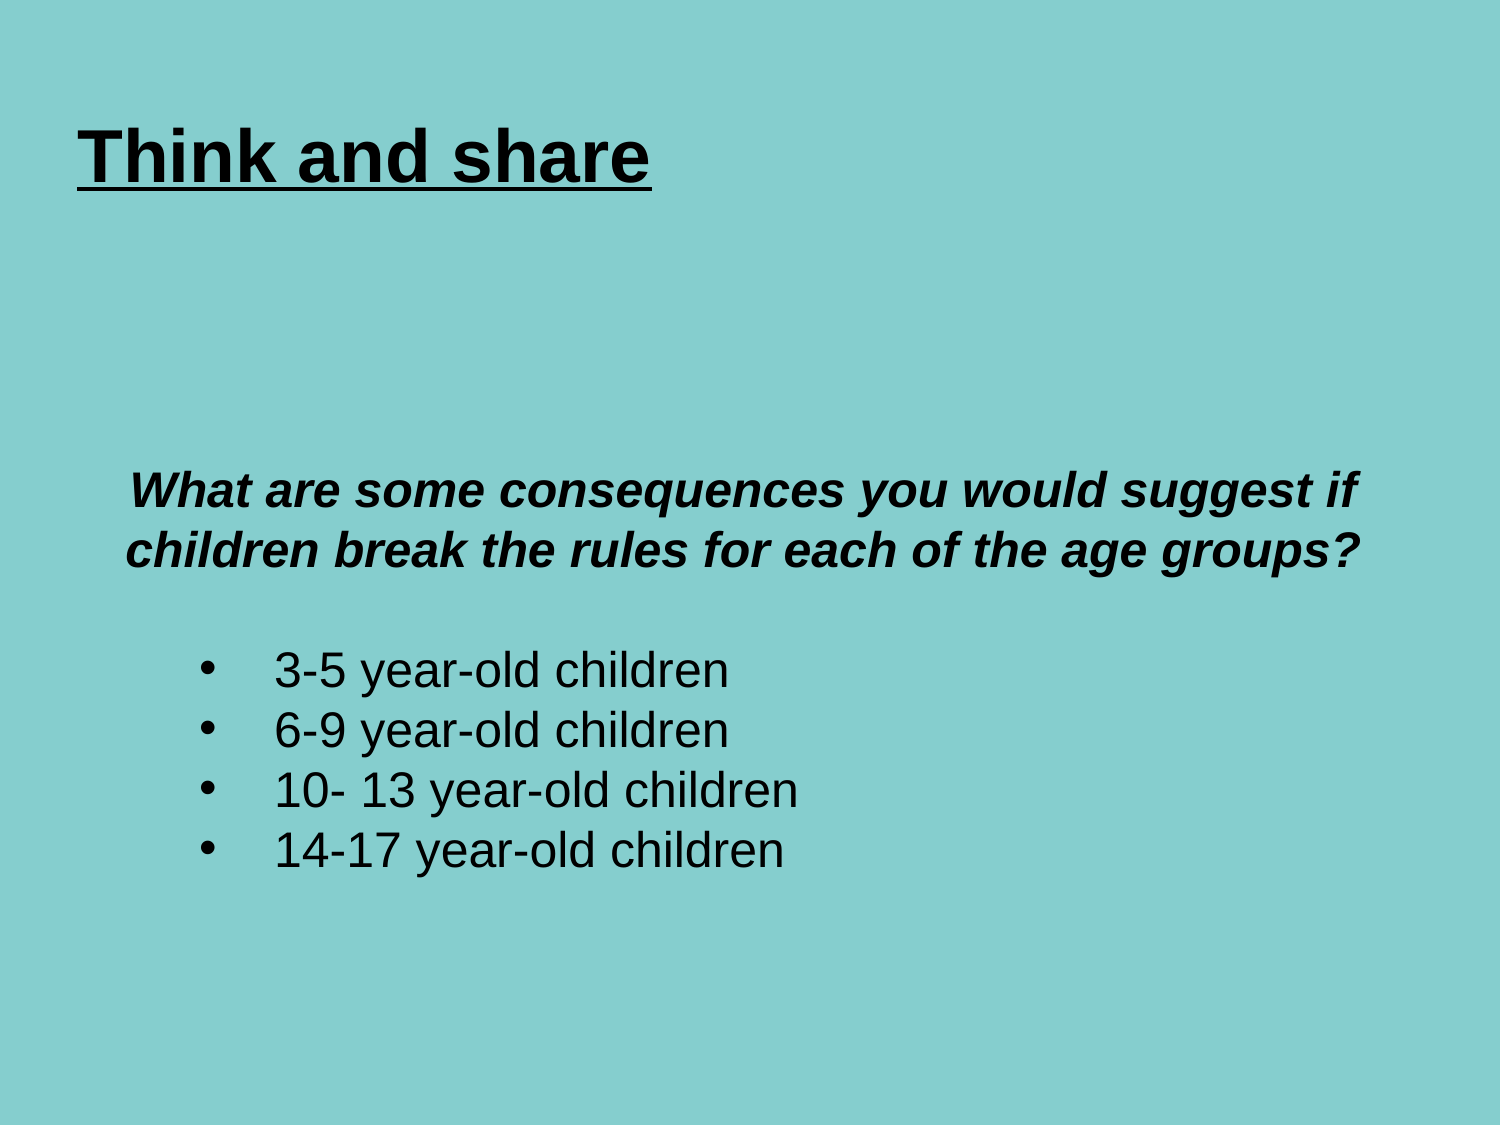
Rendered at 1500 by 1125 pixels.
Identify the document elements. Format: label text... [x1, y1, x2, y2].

title Think and share [62, 99, 1425, 300]
text_box What are some consequences you would suggest if children break the rules for each of the age groups? 3-5 year-old children 6-9 year-old children 10- 13 year-old children 14-17 year-old children [62, 449, 1425, 945]
